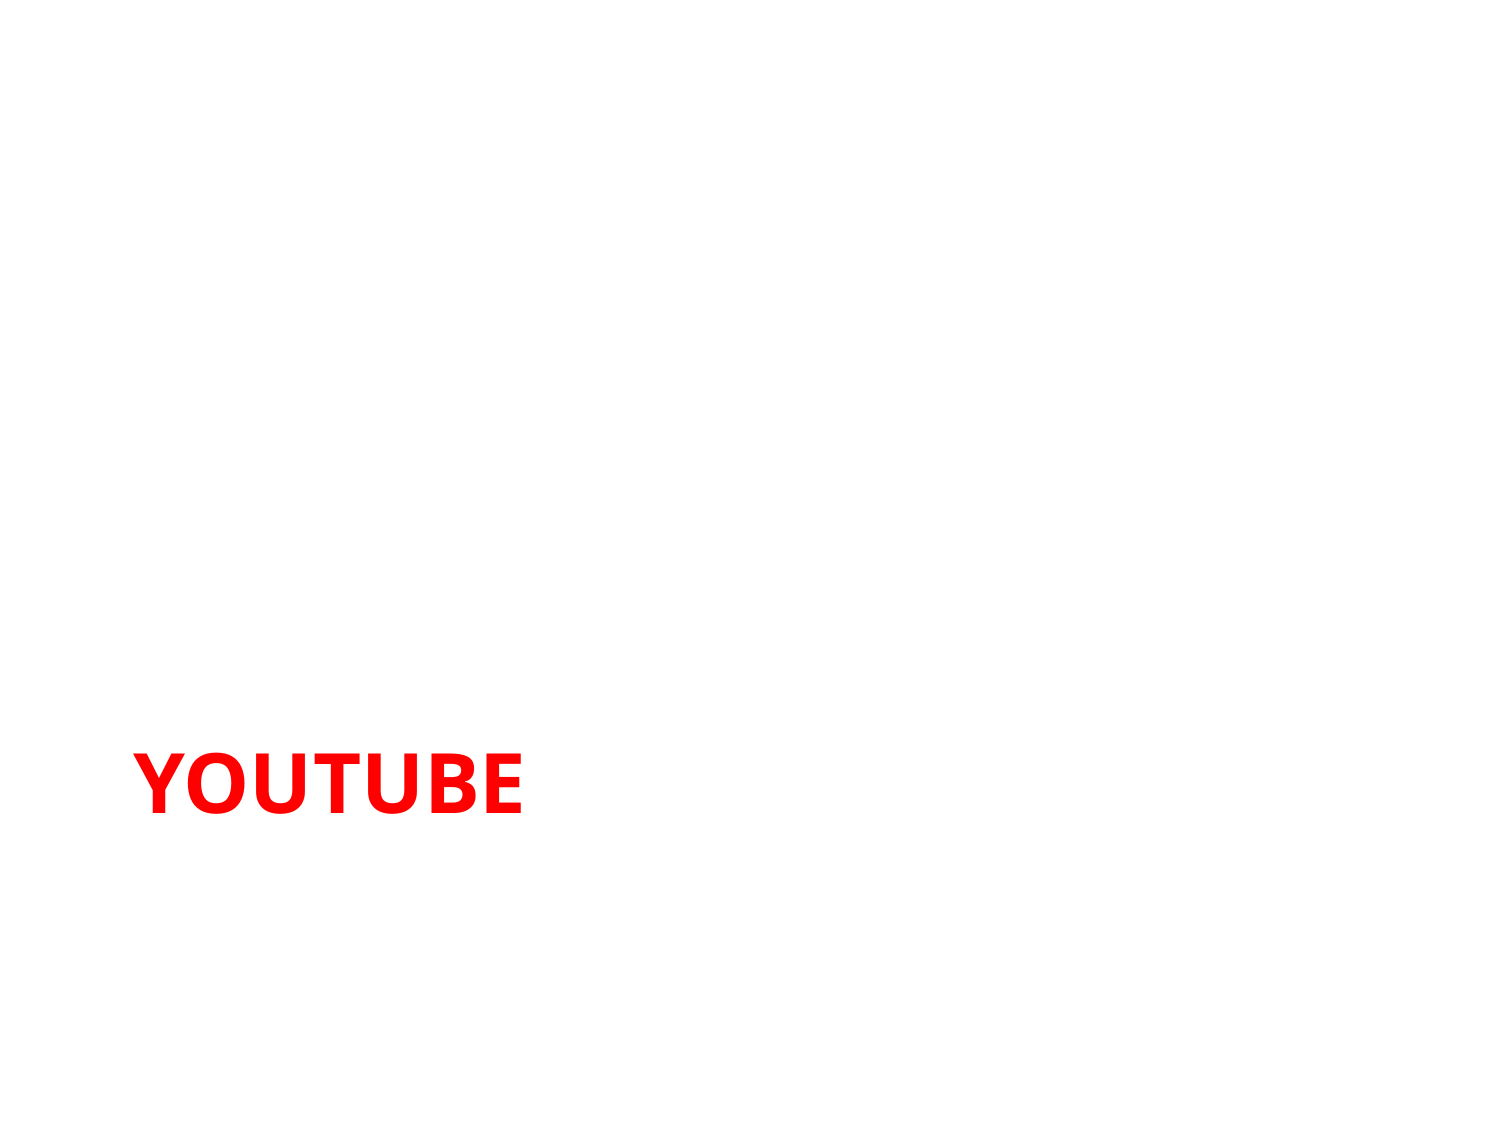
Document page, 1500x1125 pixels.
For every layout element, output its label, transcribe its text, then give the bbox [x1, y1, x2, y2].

title Youtube [118, 722, 1394, 947]
